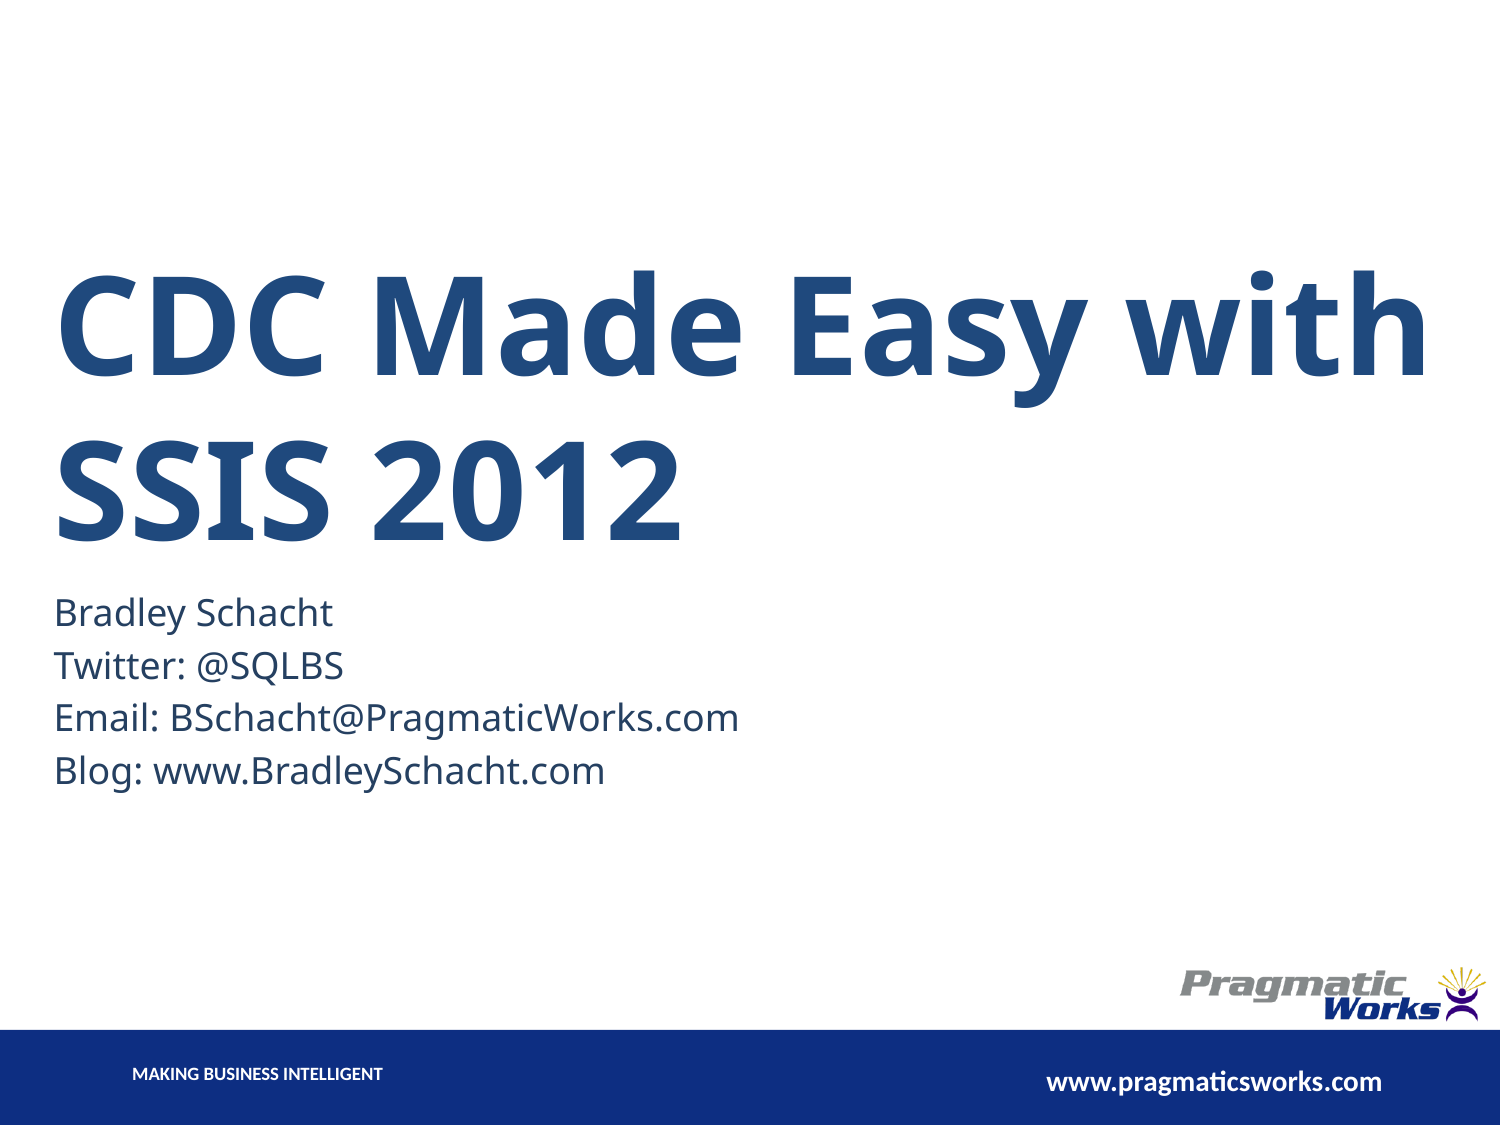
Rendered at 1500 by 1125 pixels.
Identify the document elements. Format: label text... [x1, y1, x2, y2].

picture [1166, 946, 1500, 1041]
title CDC Made Easy with SSIS 2012 [38, 184, 1465, 576]
subtitle Bradley Schacht Twitter: @SQLBS Email: BSchacht@PragmaticWorks.com Blog: www.BradleySchacht.com [38, 581, 1164, 835]
